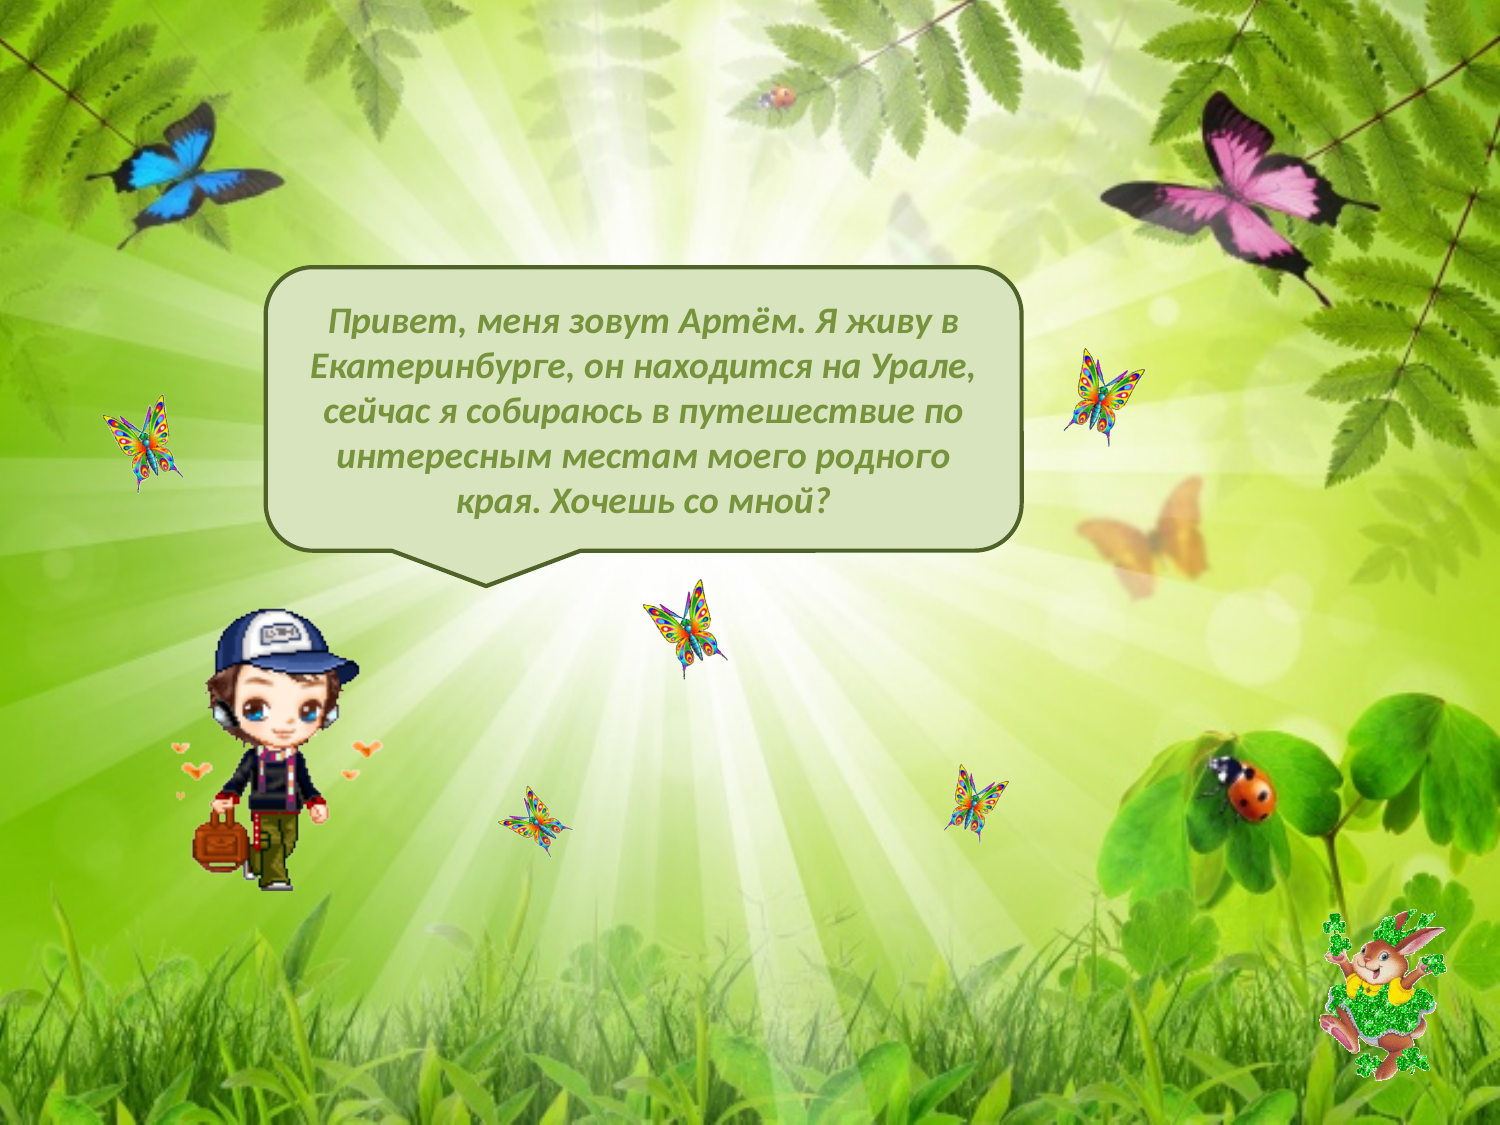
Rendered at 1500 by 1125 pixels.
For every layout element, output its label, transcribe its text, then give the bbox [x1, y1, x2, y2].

text_box Привет, меня зовут Артём. Я живу в Екатеринбурге, он находится на Урале, сейчас я собираюсь в путешествие по интересным местам моего родного края. Хочешь со мной? [263, 265, 1024, 589]
picture [0, 0, 1500, 1125]
